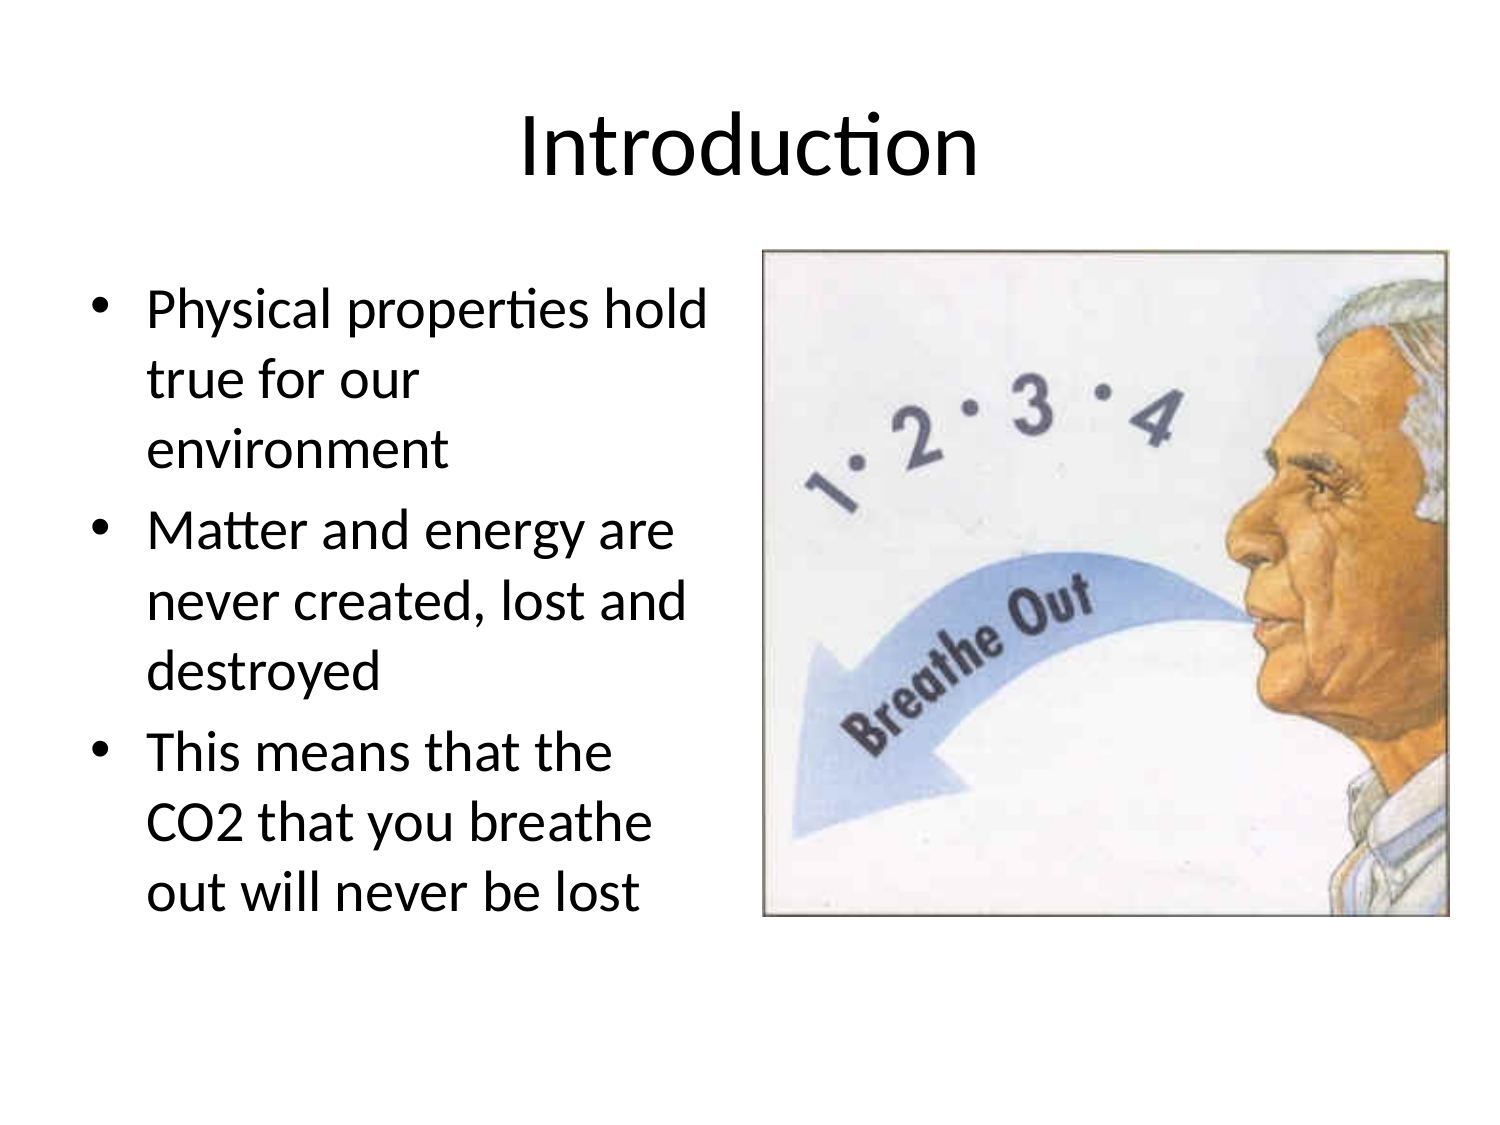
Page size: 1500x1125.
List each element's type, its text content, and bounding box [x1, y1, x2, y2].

picture [762, 249, 1451, 917]
title Introduction [75, 45, 1425, 233]
list Physical properties hold true for our environment Matter and energy are never created, lost and destroyed This means that the CO2 that you breathe out will never be lost [75, 262, 738, 1005]
